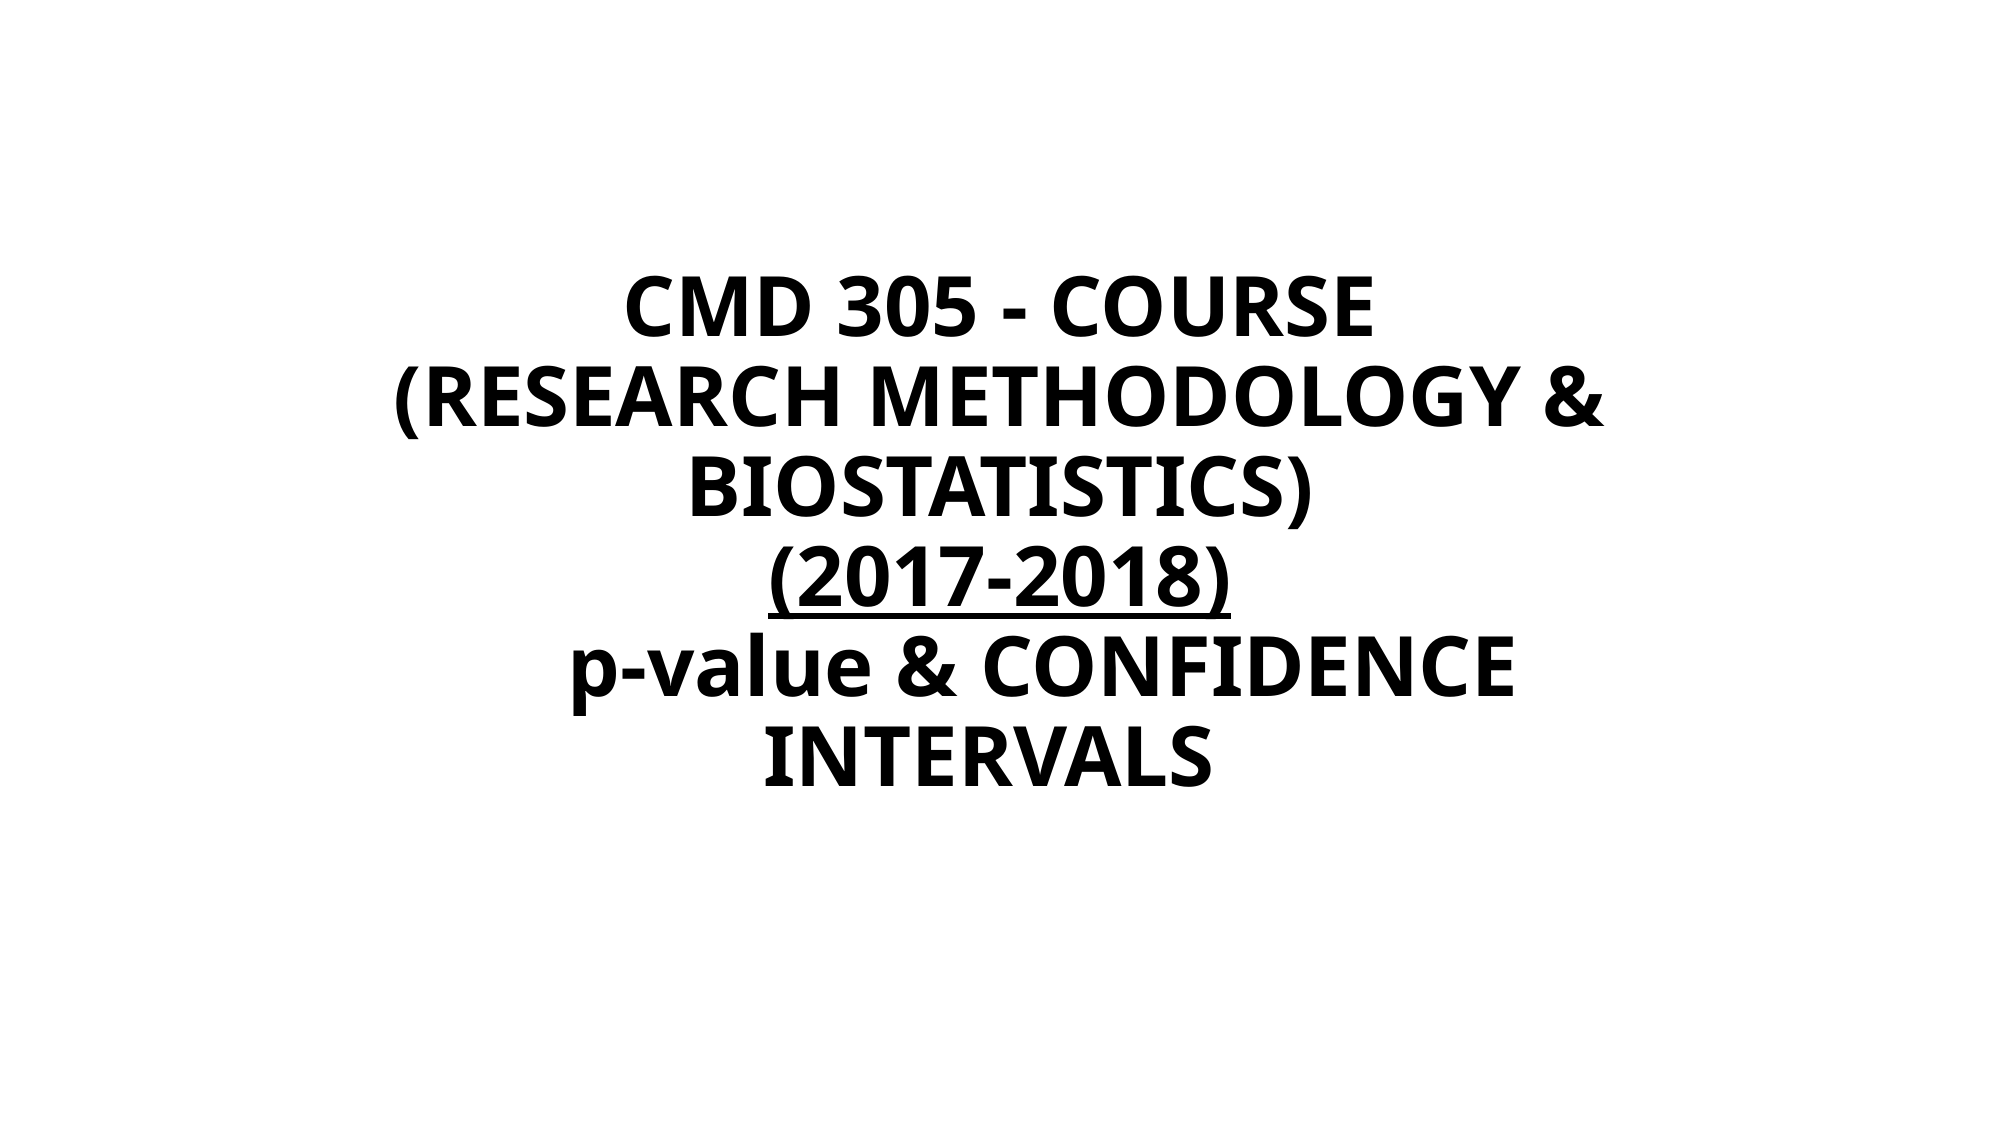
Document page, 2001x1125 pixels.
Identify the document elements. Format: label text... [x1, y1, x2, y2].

title CMD 305 - COURSE (RESEARCH METHODOLOGY & BIOSTATISTICS) (2017-2018) p-value & CONFIDENCE INTERVALS [249, 184, 1750, 812]
